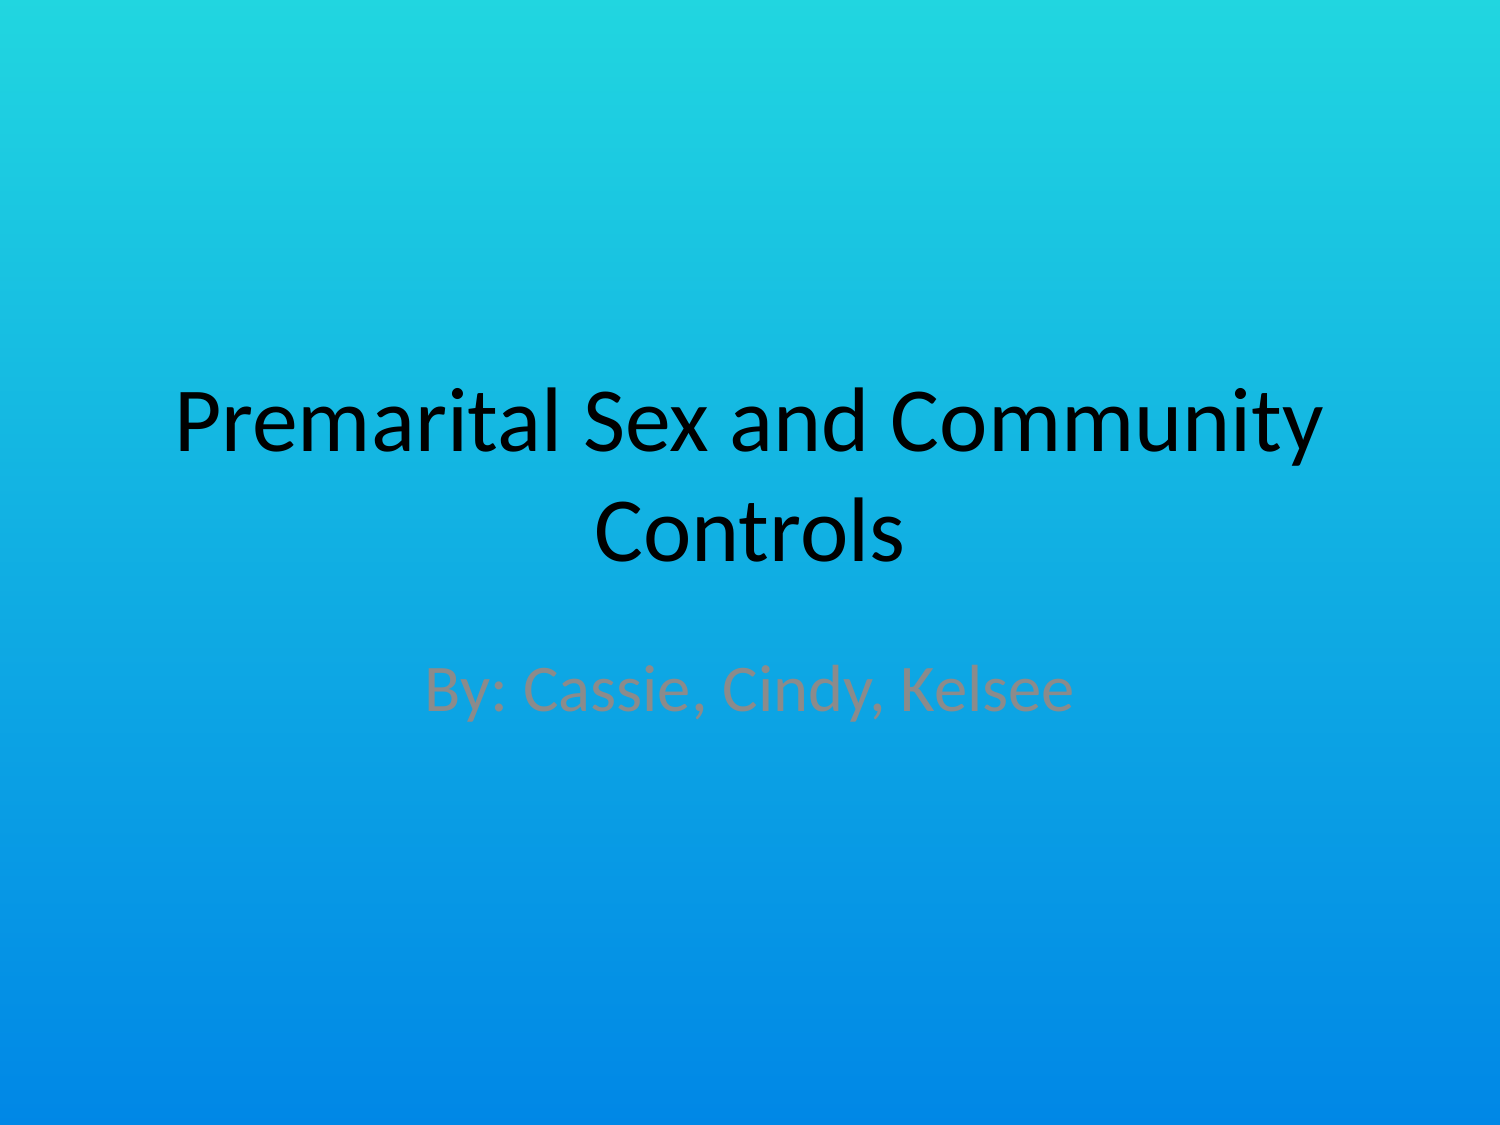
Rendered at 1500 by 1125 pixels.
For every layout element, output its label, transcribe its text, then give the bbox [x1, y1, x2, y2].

subtitle By: Cassie, Cindy, Kelsee [225, 637, 1275, 925]
title Premarital Sex and Community Controls [112, 349, 1388, 591]
